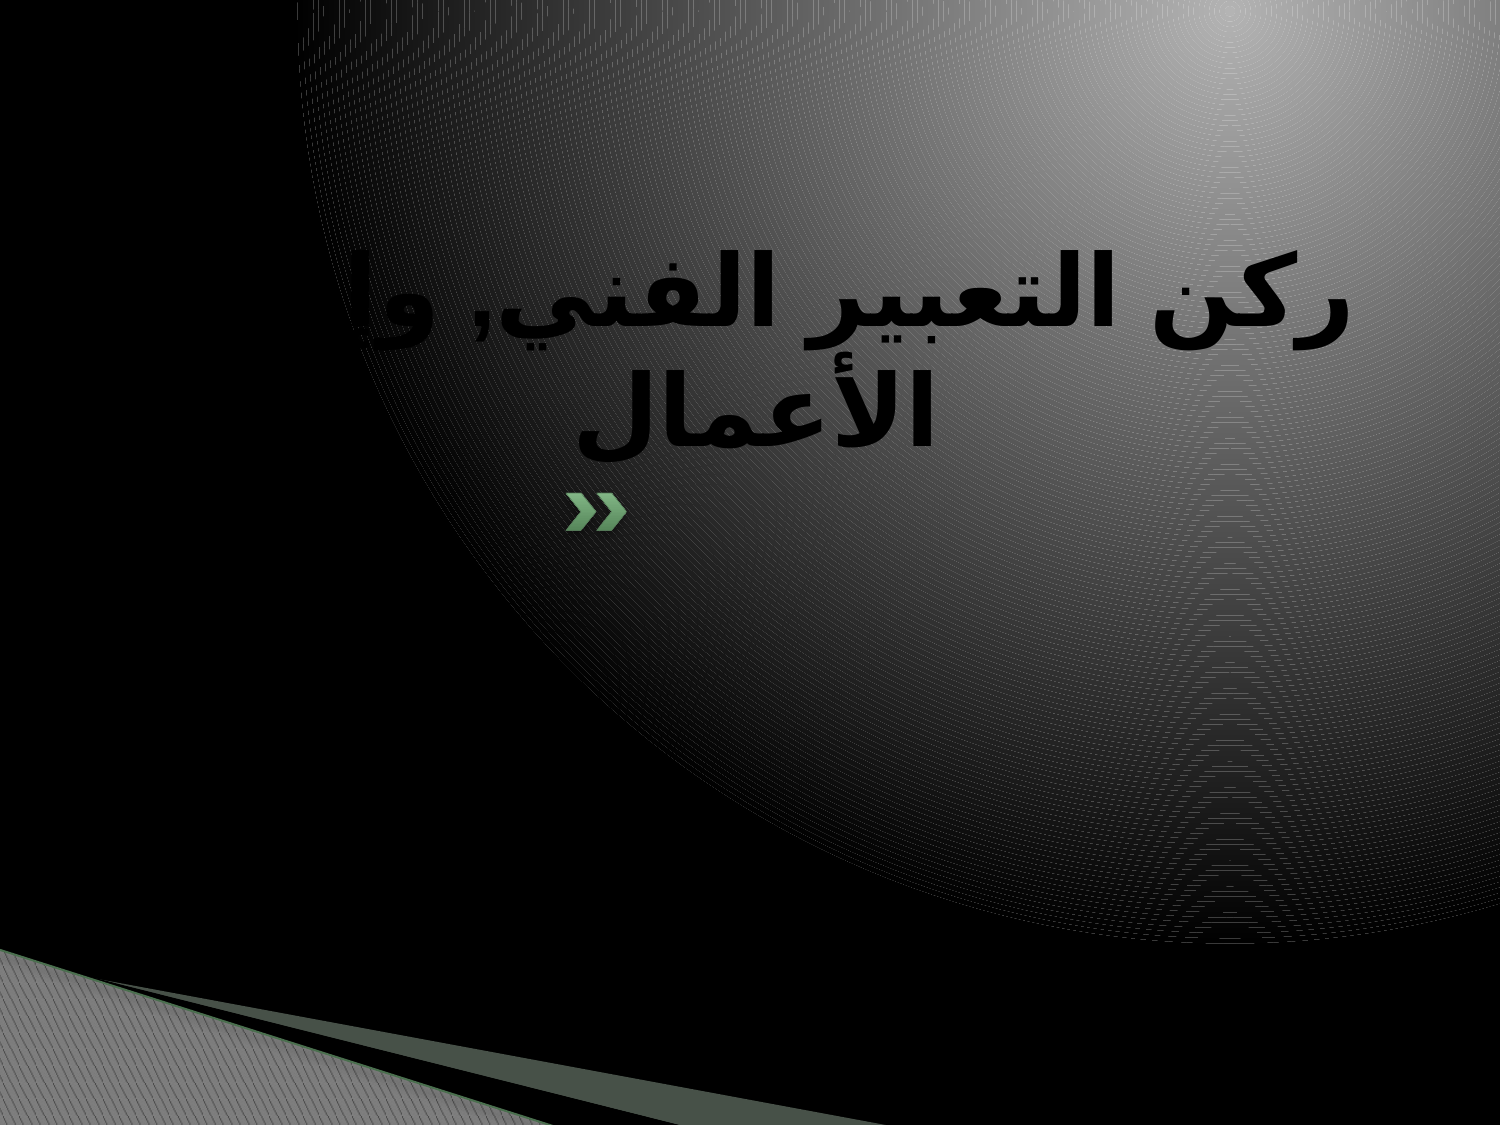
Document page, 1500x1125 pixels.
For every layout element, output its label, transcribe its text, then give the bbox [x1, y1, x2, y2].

picture [0, 952, 543, 1125]
title ركن التعبير الفني, وإنتاج الأعمال [118, 173, 1394, 474]
